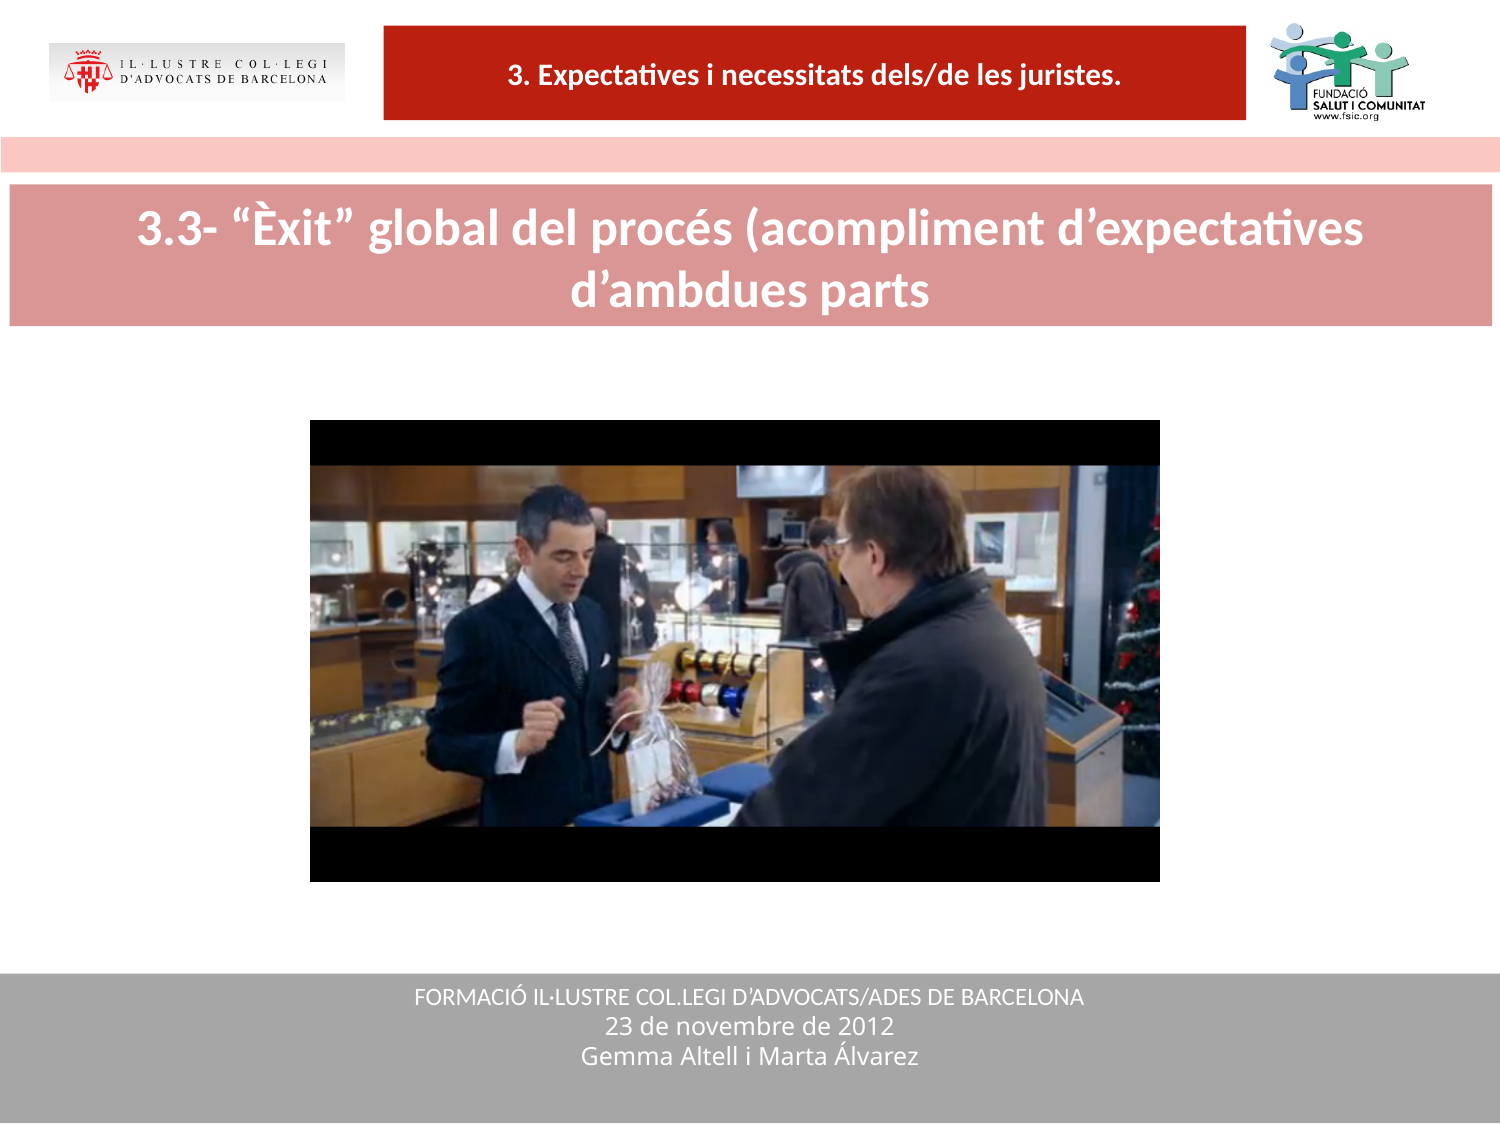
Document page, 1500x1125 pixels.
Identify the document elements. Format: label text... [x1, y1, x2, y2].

picture [48, 43, 346, 101]
picture [310, 420, 1161, 883]
text_box 3. Expectatives i necessitats dels/de les juristes. [383, 25, 1247, 121]
text_box [0, 137, 1500, 173]
text_box FORMACIÓ IL·LUSTRE COL.LEGI D’ADVOCATS/ADES DE BARCELONA 23 de novembre de 2012 Gemma Altell i Marta Álvarez [0, 973, 1500, 1124]
picture [1269, 22, 1425, 121]
title 3.3- “Èxit” global del procés (acompliment d’expectatives d’ambdues parts [9, 184, 1493, 327]
